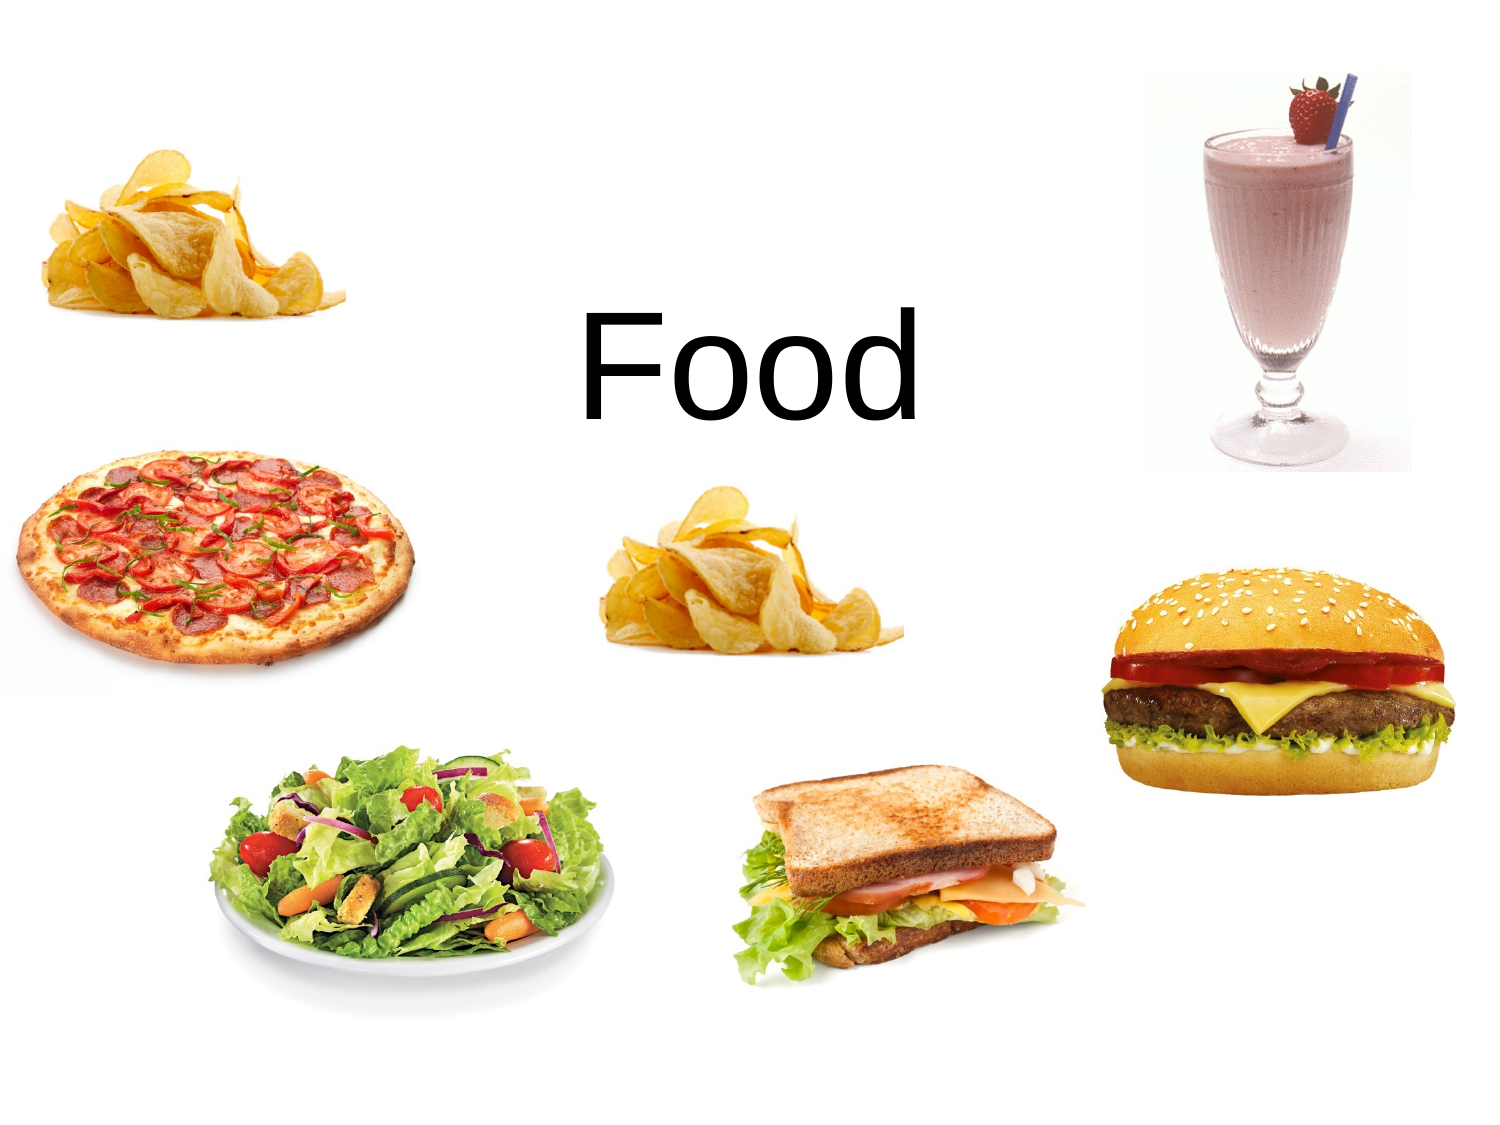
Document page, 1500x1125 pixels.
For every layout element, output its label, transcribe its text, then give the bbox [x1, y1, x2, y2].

picture [699, 565, 1456, 1004]
text_box Food [fuːd] [74, 45, 1425, 822]
picture [0, 429, 438, 696]
picture [1145, 70, 1412, 473]
picture [596, 447, 904, 678]
picture [38, 110, 346, 342]
picture [189, 724, 639, 1057]
